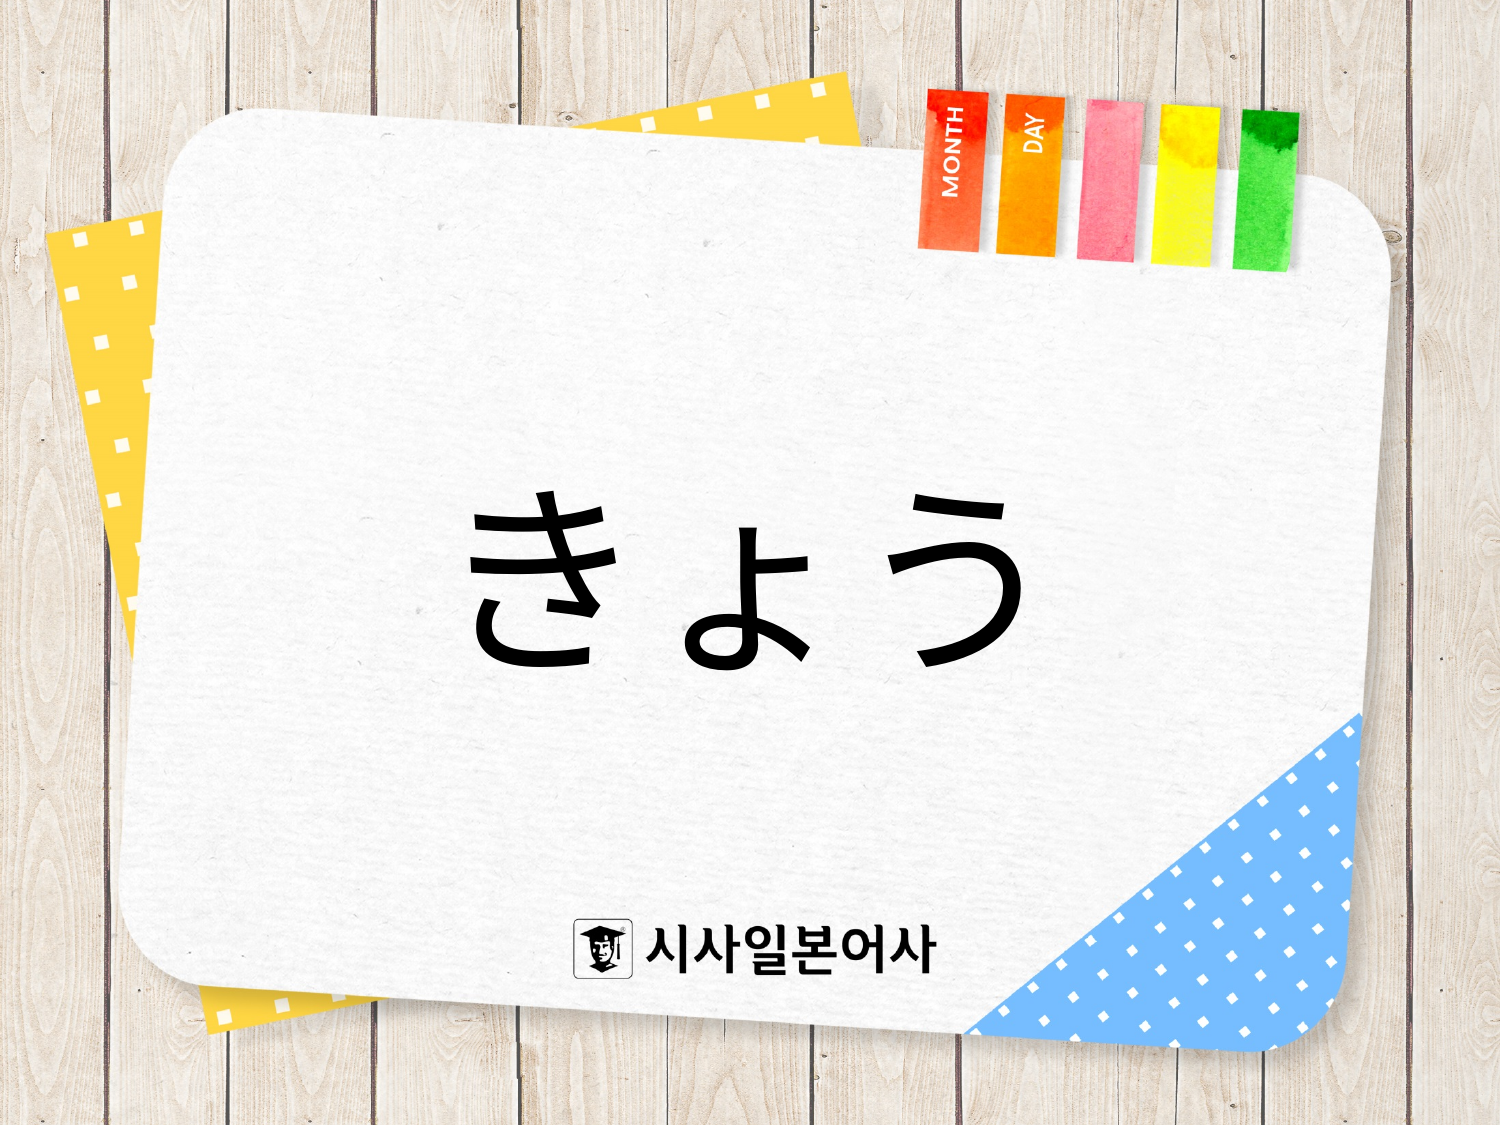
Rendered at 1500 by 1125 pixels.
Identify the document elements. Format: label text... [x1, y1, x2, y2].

title きょう [75, 338, 1425, 811]
picture [0, 0, 1500, 1125]
